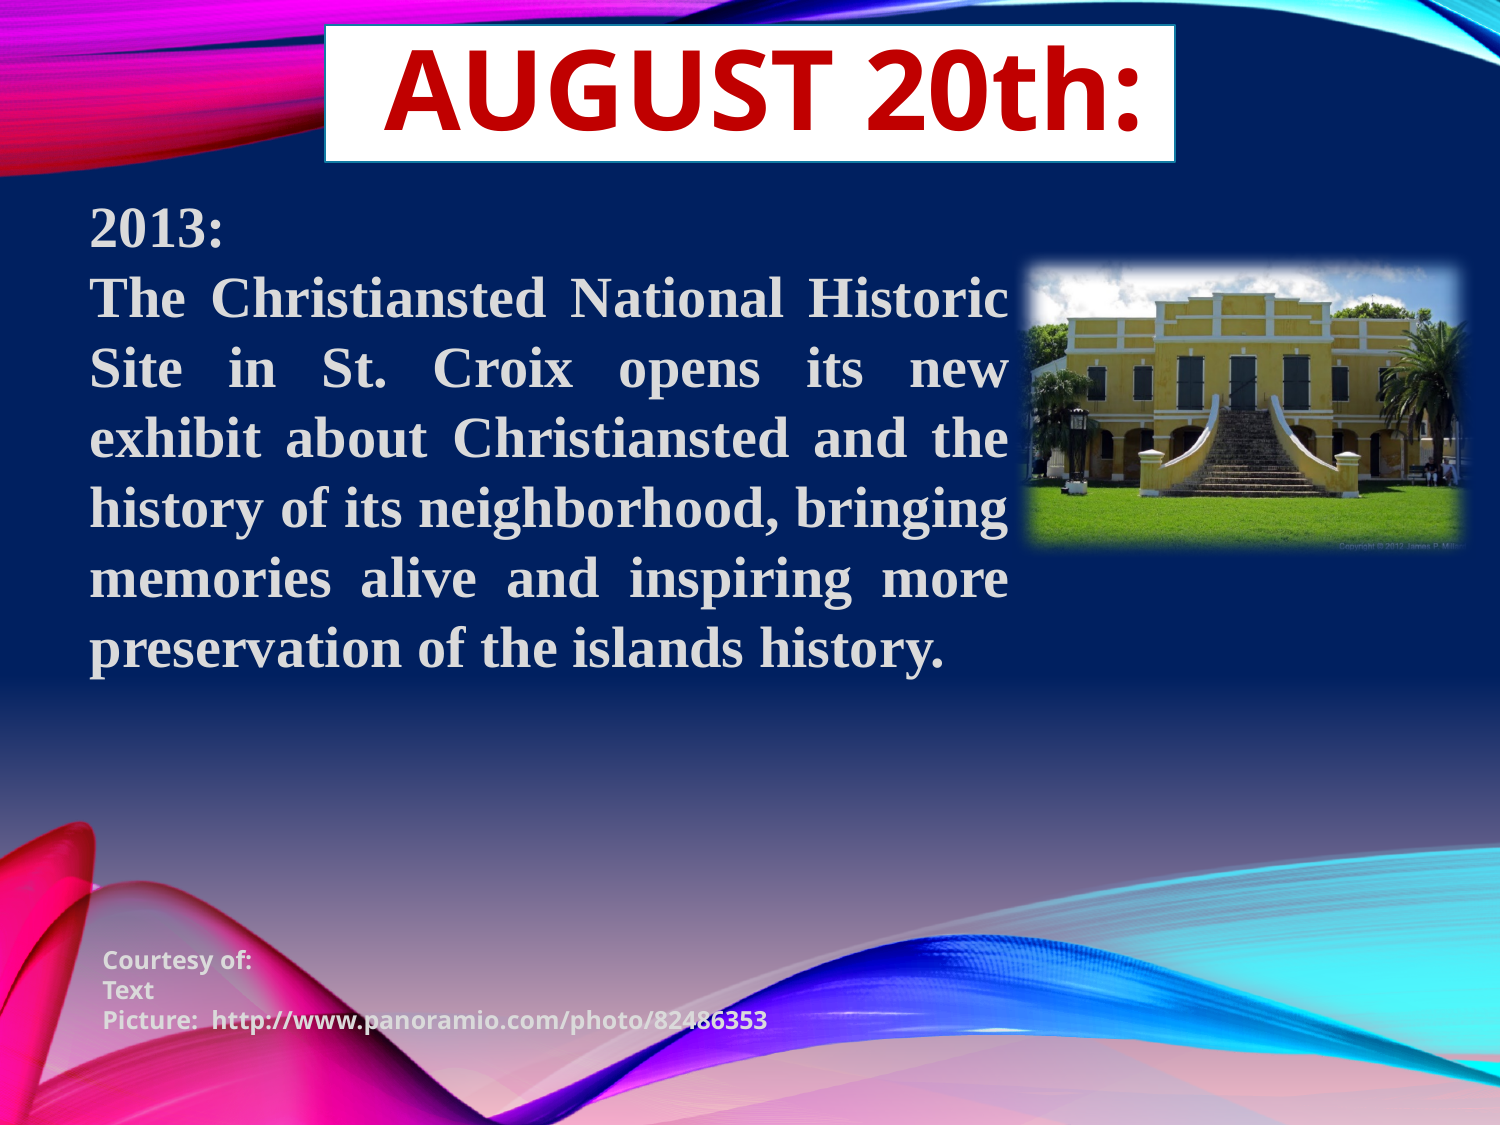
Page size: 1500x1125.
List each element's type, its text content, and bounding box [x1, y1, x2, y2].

picture [0, 819, 1500, 1125]
title AUGUST 20th: [324, 24, 1176, 163]
text_box Courtesy of: Text Picture: http://www.panoramio.com/photo/82486353 [87, 937, 1313, 1043]
text_box 2013: The Christiansted National Historic Site in St. Croix opens its new exhibit about Christiansted and the history of its neighborhood, bringing memories alive and inspiring more preservation of the islands history. [75, 181, 1025, 757]
picture [1012, 249, 1476, 560]
picture [0, 0, 1500, 178]
